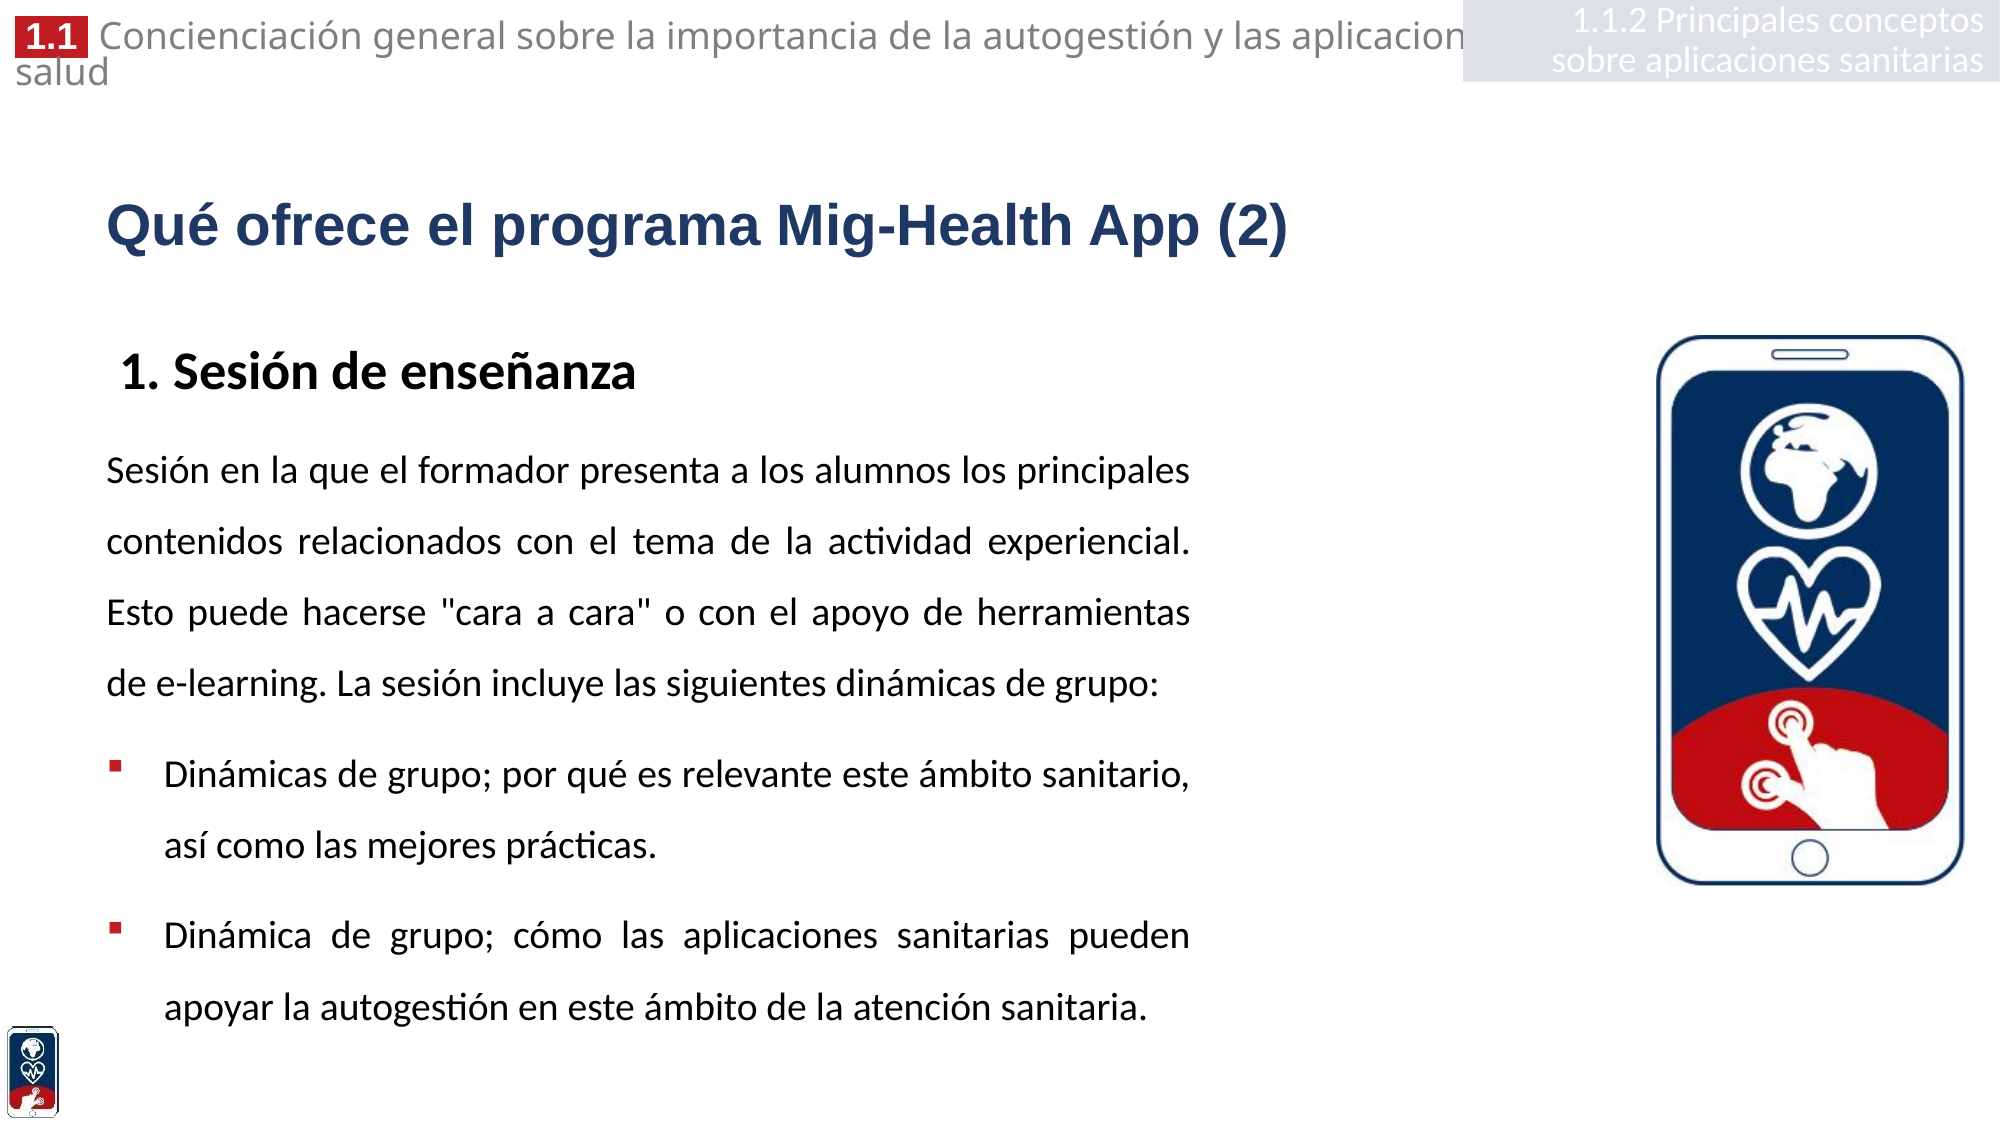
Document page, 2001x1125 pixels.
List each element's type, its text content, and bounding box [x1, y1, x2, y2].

list 1. Sesión de enseñanza Sesión en la que el formador presenta a los alumnos los principales contenidos relacionados con el tema de la actividad experiencial. Esto puede hacerse "cara a cara" o con el apoyo de herramientas de e-learning. La sesión incluye las siguientes dinámicas de grupo: Dinámicas de grupo; por qué es relevante este ámbito sanitario, así como las mejores prácticas. Dinámica de grupo; cómo las aplicaciones sanitarias pueden apoyar la autogestión en este ámbito de la atención sanitaria. [91, 295, 1208, 1094]
picture [1656, 335, 1965, 887]
title Qué ofrece el programa Mig-Health App (2) [91, 177, 1906, 277]
picture [7, 1026, 59, 1118]
text_box 1.1.2 Principales conceptos sobre aplicaciones sanitarias [1463, 0, 2000, 82]
